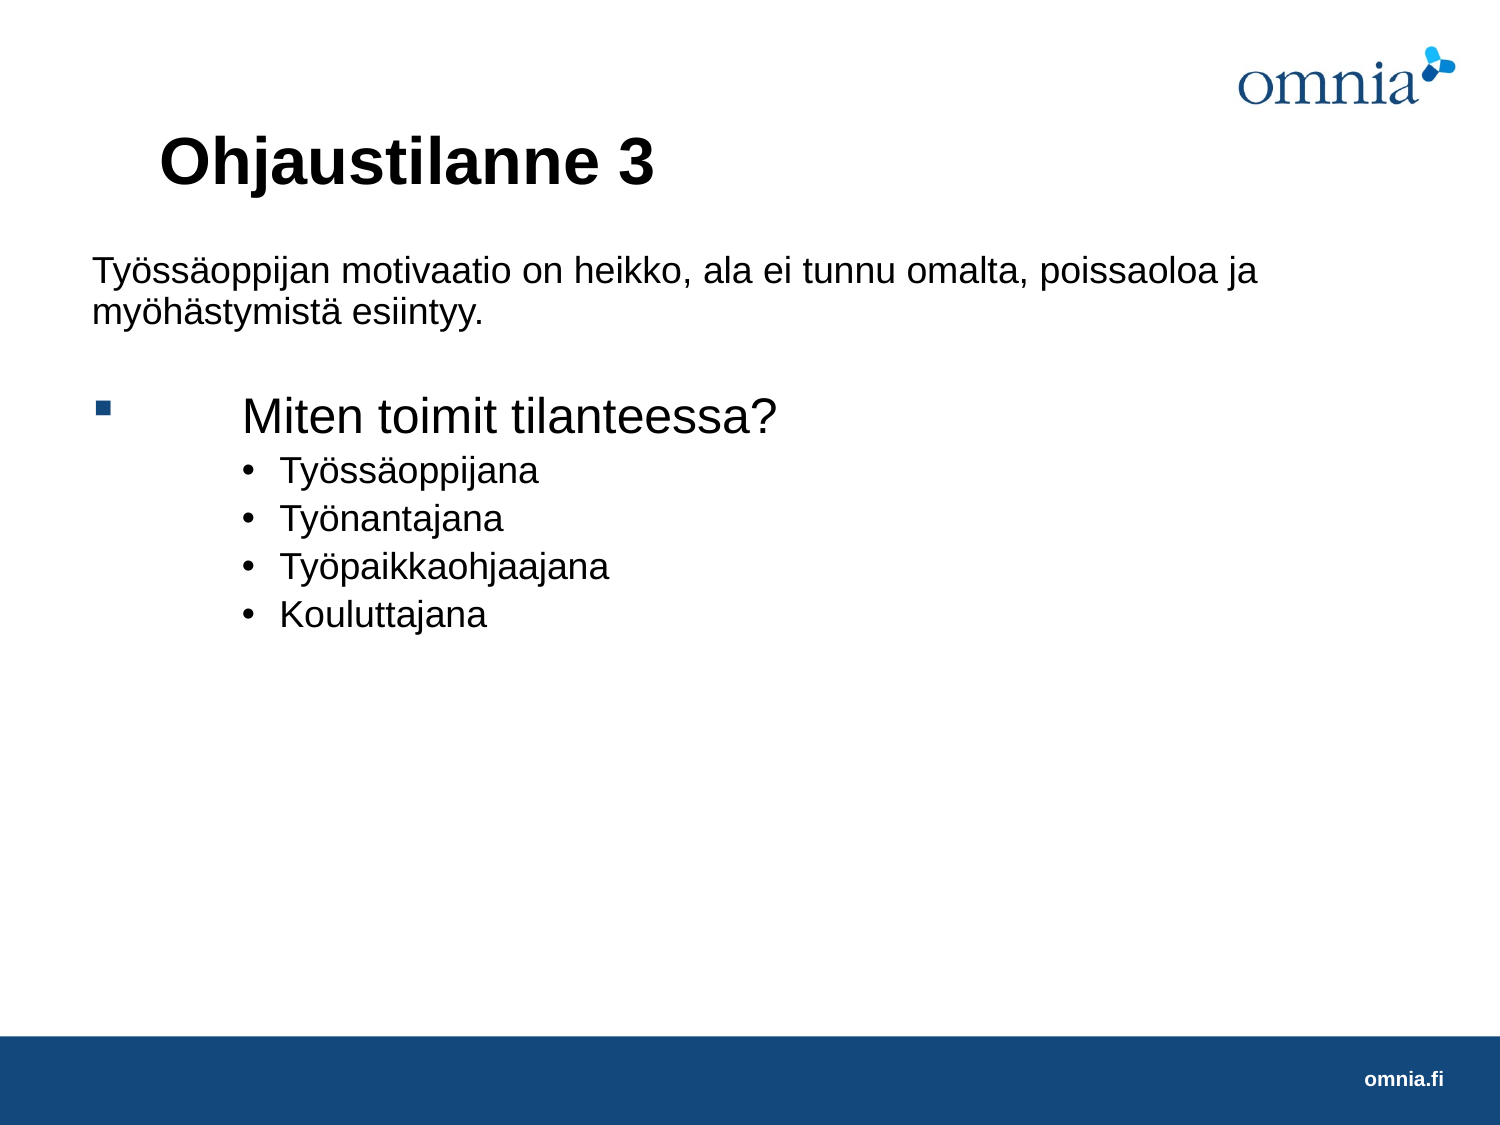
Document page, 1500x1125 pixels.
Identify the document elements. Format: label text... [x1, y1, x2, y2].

title Ohjaustilanne 3 [144, 104, 1483, 292]
list Työssäoppijan motivaatio on heikko, ala ei tunnu omalta, poissaoloa ja myöhästymistä esiintyy. Miten toimit tilanteessa? Työssäoppijana Työnantajana Työpaikkaohjaajana Kouluttajana [76, 243, 1424, 1024]
picture [1222, 30, 1471, 104]
